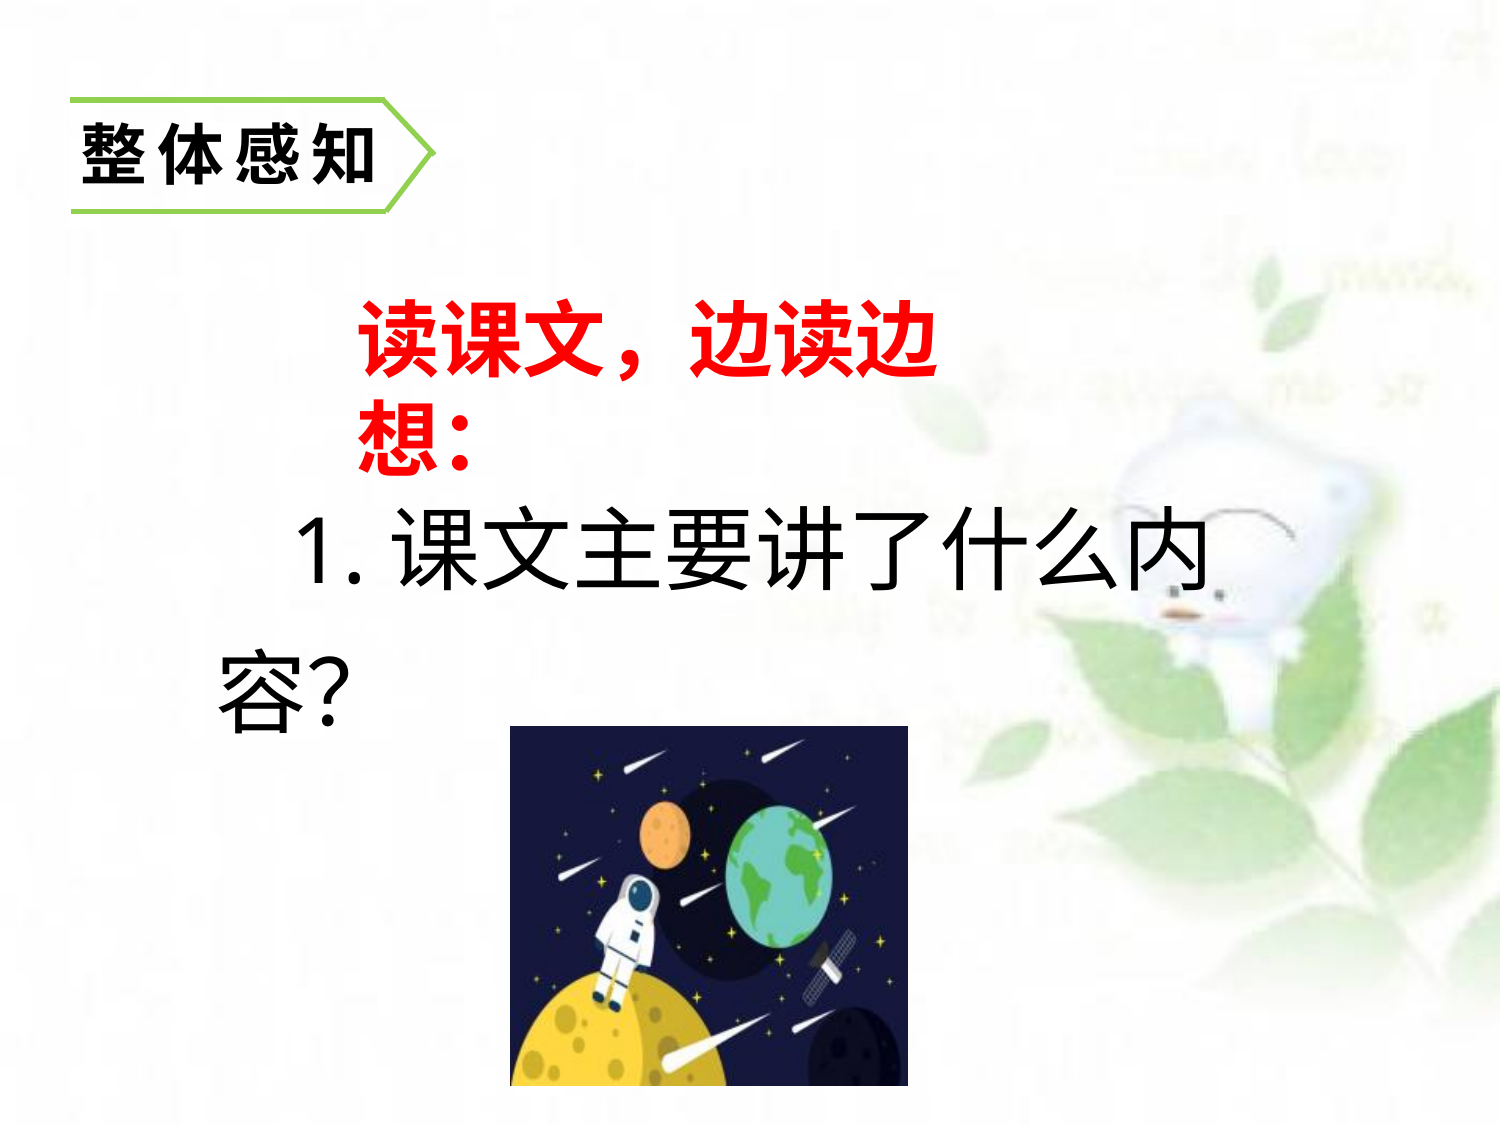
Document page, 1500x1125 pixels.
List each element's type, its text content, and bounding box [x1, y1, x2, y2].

text_box 读课文，边读边想： [341, 279, 1042, 452]
picture [0, 0, 1500, 1125]
text_box 1.课文主要讲了什么内容？ [200, 452, 1260, 753]
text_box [65, 99, 443, 282]
